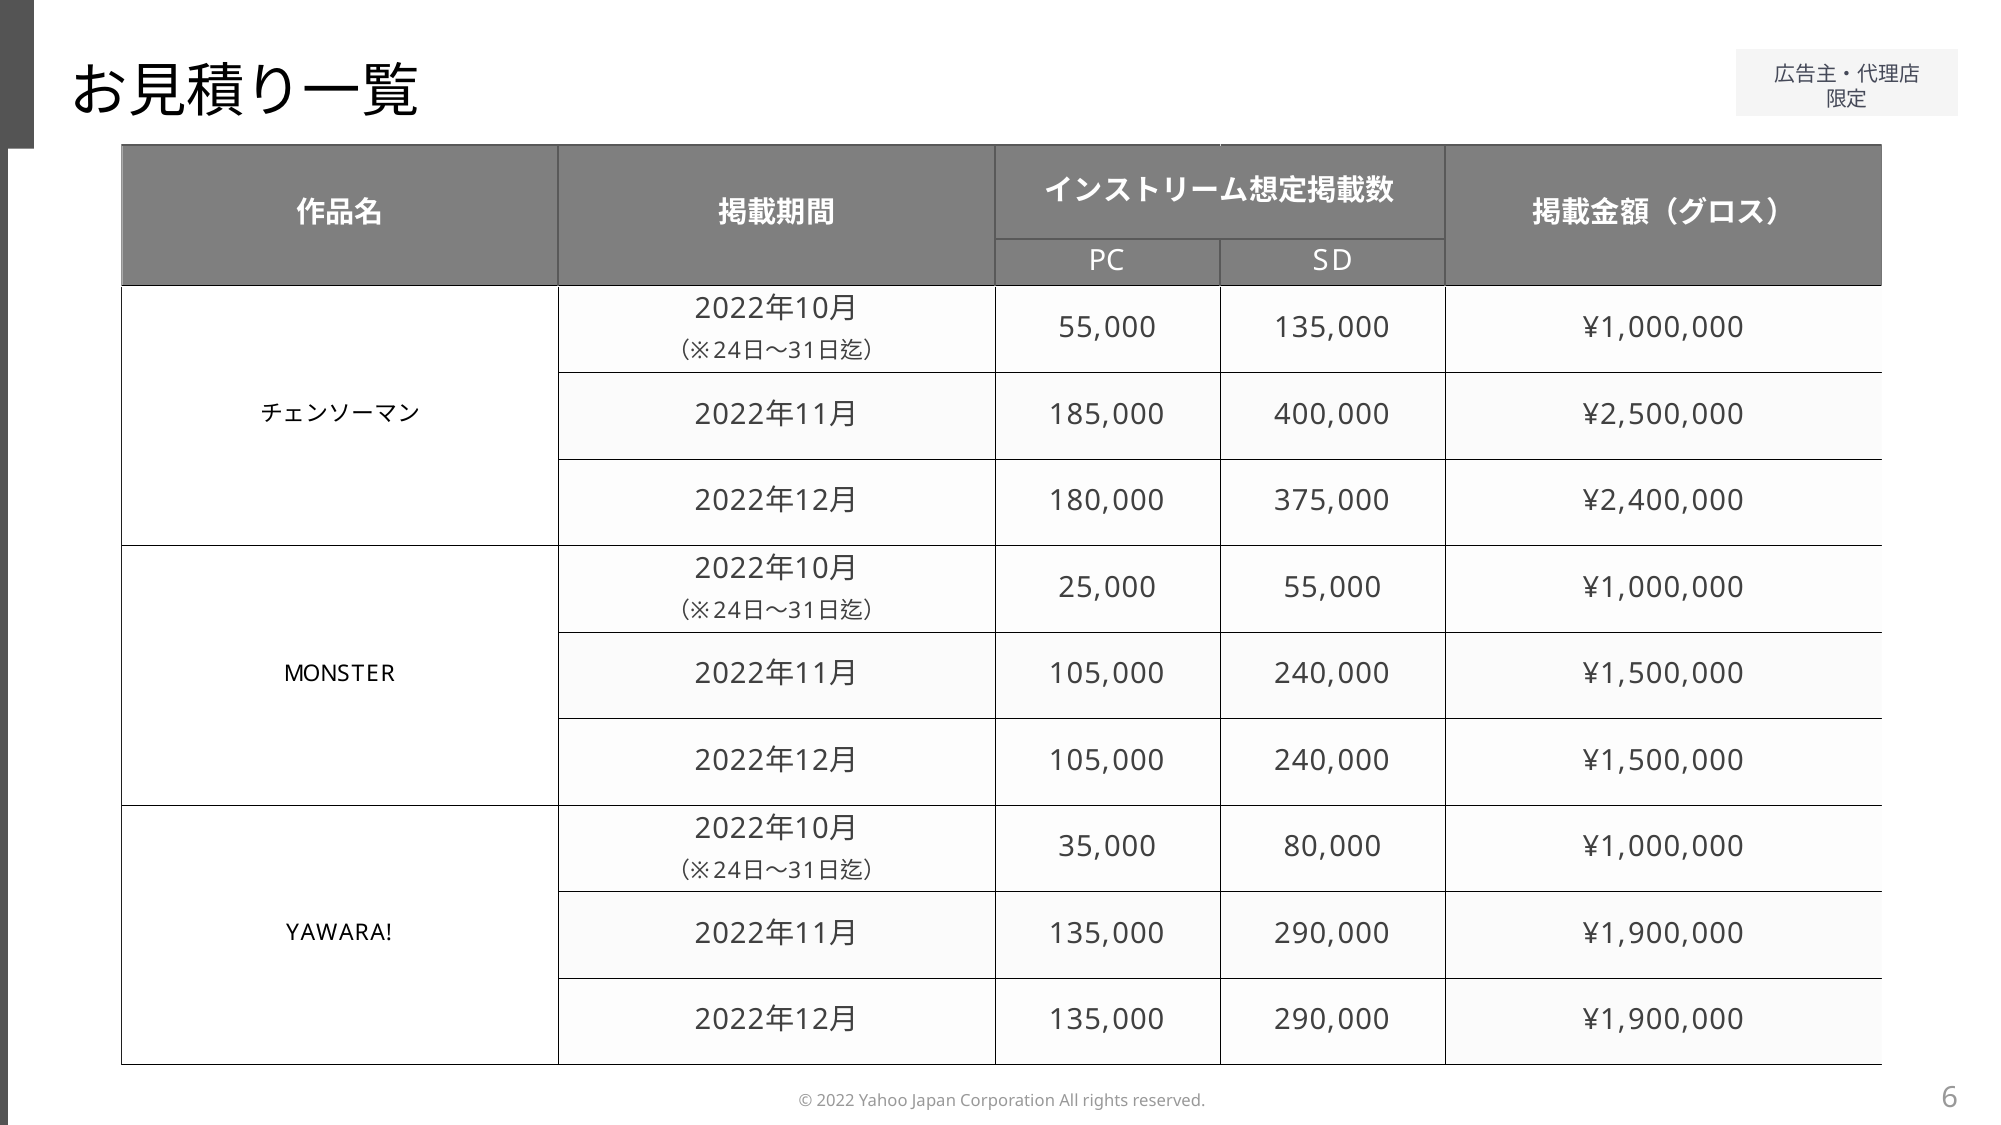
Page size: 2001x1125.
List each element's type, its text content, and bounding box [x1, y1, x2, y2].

text_box [1803, 1070, 1973, 1125]
list お見積り一覧 [54, 21, 1656, 155]
picture [121, 144, 1884, 1066]
